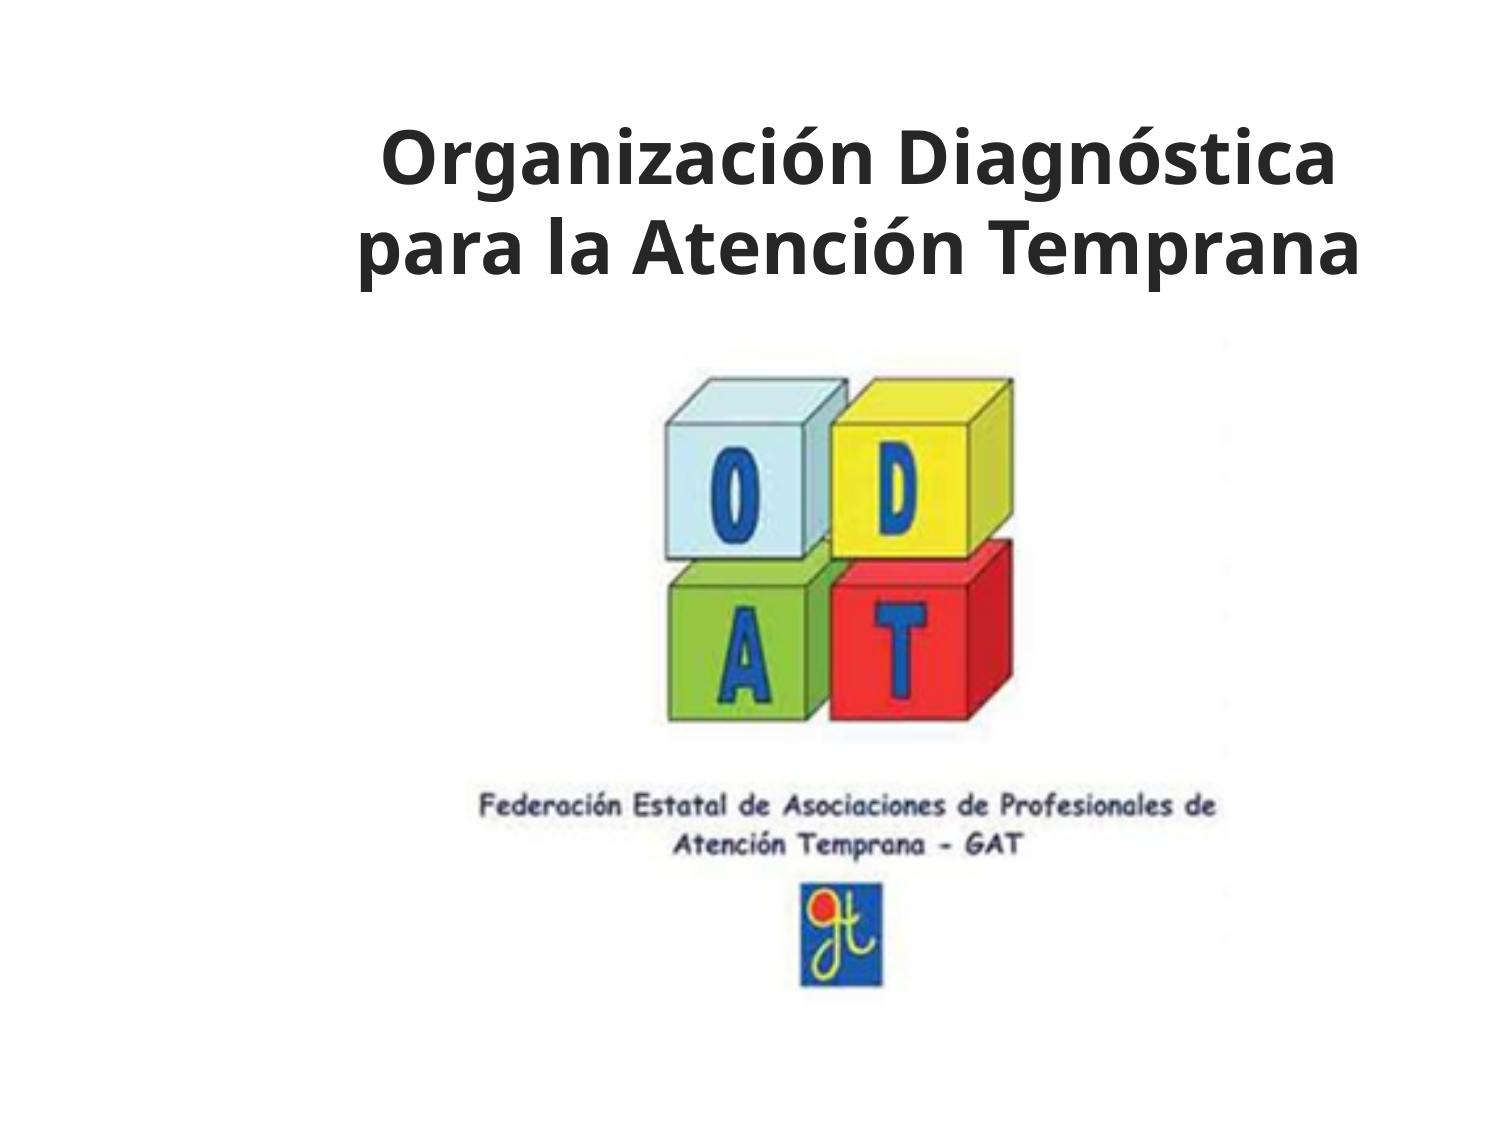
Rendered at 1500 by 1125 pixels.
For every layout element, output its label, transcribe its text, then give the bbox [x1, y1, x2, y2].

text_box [466, 312, 1235, 1035]
text_box Organización Diagnóstica para la Atención Temprana [319, 102, 1400, 313]
